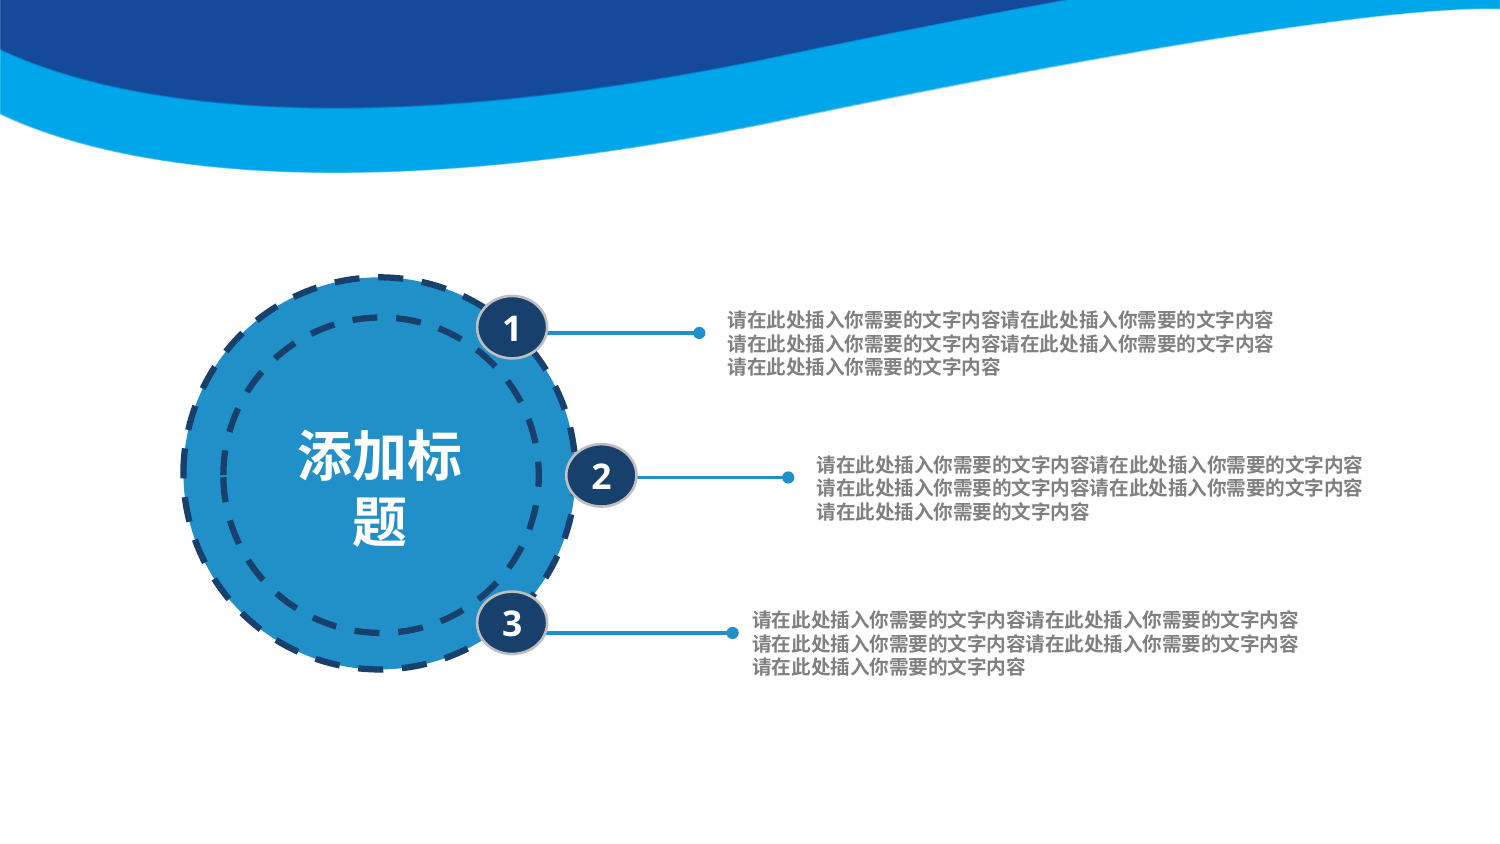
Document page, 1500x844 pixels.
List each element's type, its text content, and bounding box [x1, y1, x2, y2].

text_box [183, 277, 575, 670]
picture [375, 9, 1500, 173]
text_box [223, 317, 539, 633]
text_box 请在此处插入你需要的文字内容请在此处插入你需要的文字内容请在此处插入你需要的文字内容请在此处插入你需要的文字内容请在此处插入你需要的文字内容 [752, 608, 1308, 679]
picture [0, 0, 1057, 108]
text_box 2 [564, 442, 638, 508]
text_box 请在此处插入你需要的文字内容请在此处插入你需要的文字内容请在此处插入你需要的文字内容请在此处插入你需要的文字内容请在此处插入你需要的文字内容 [816, 452, 1372, 524]
picture [0, 115, 298, 173]
text_box 请在此处插入你需要的文字内容请在此处插入你需要的文字内容请在此处插入你需要的文字内容请在此处插入你需要的文字内容请在此处插入你需要的文字内容 [727, 308, 1283, 379]
text_box 3 [475, 590, 549, 656]
text_box 1 [475, 294, 549, 360]
